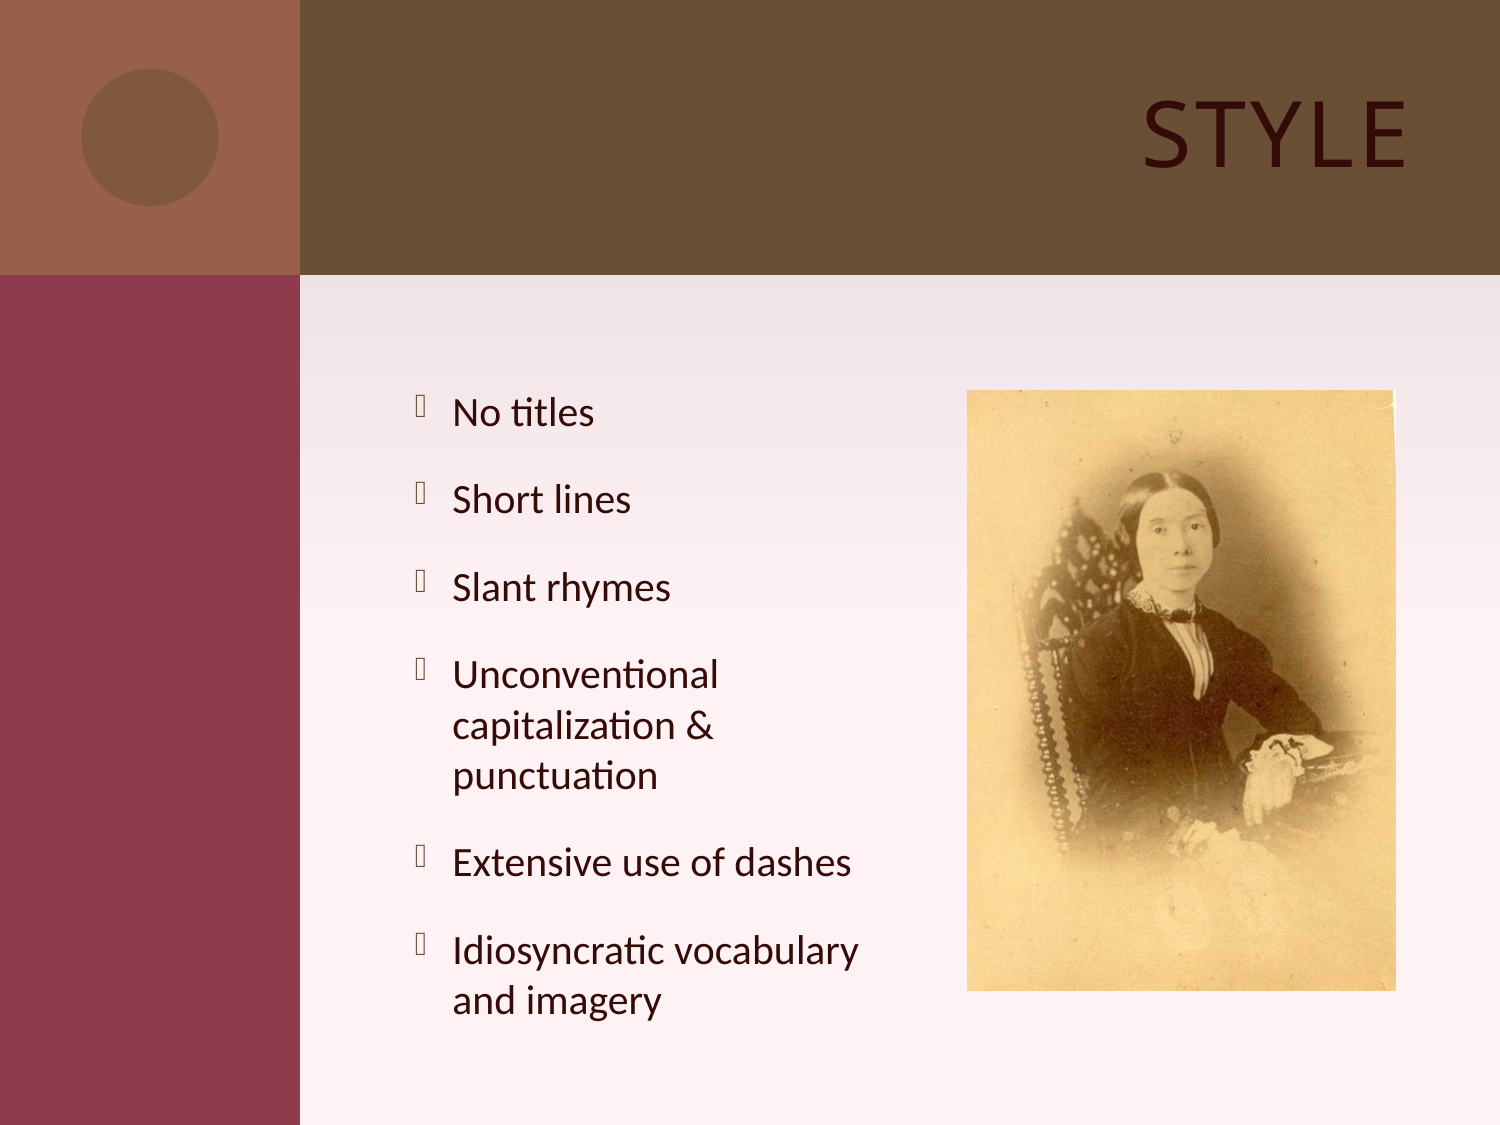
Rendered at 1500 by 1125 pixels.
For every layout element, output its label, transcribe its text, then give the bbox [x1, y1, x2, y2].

title Style [399, 37, 1425, 225]
list No titles Short lines Slant rhymes Unconventional capitalization & punctuation Extensive use of dashes Idiosyncratic vocabulary and imagery [399, 377, 888, 1063]
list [966, 390, 1396, 992]
